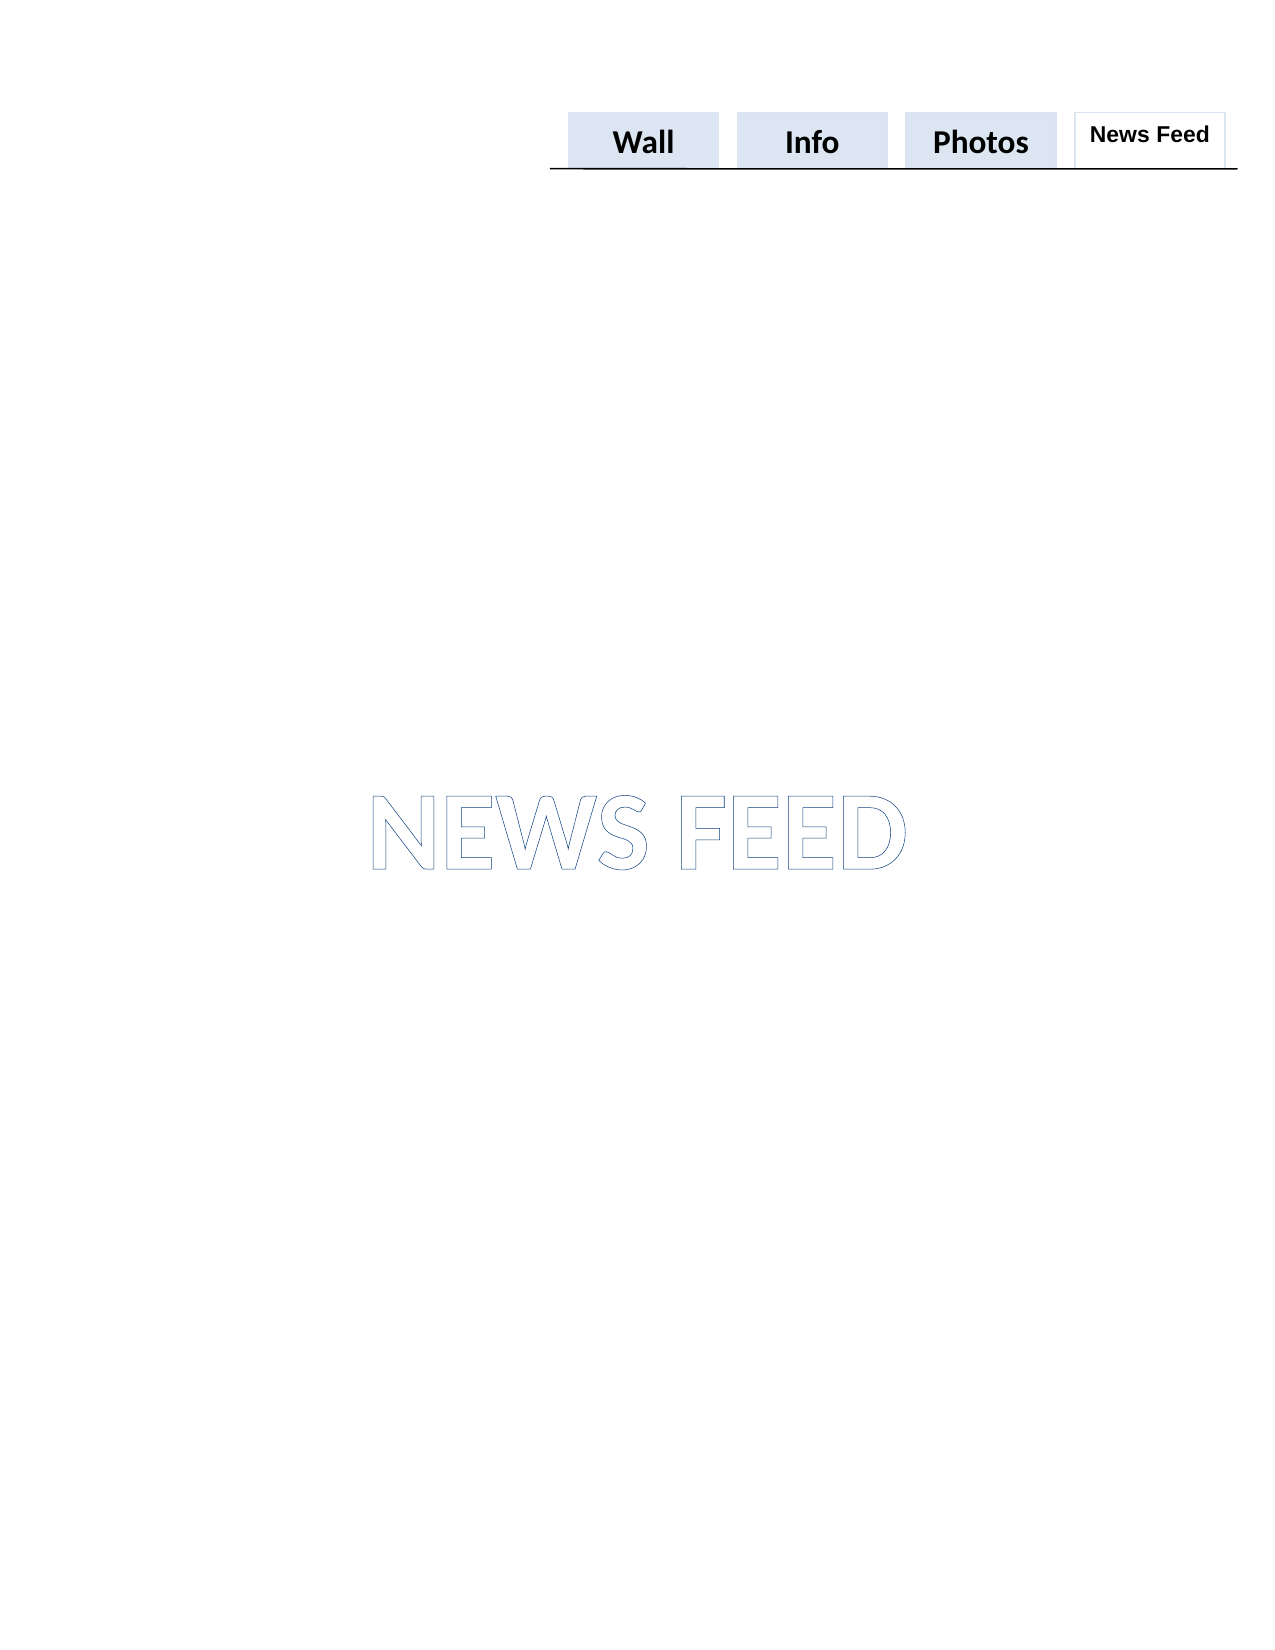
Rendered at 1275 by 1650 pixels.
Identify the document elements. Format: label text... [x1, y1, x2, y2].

text_box NEWS FEED [351, 749, 924, 900]
text_box Wall [568, 112, 719, 167]
text_box Info [737, 112, 888, 167]
text_box Photos [906, 112, 1057, 167]
text_box News Feed [1074, 112, 1225, 167]
